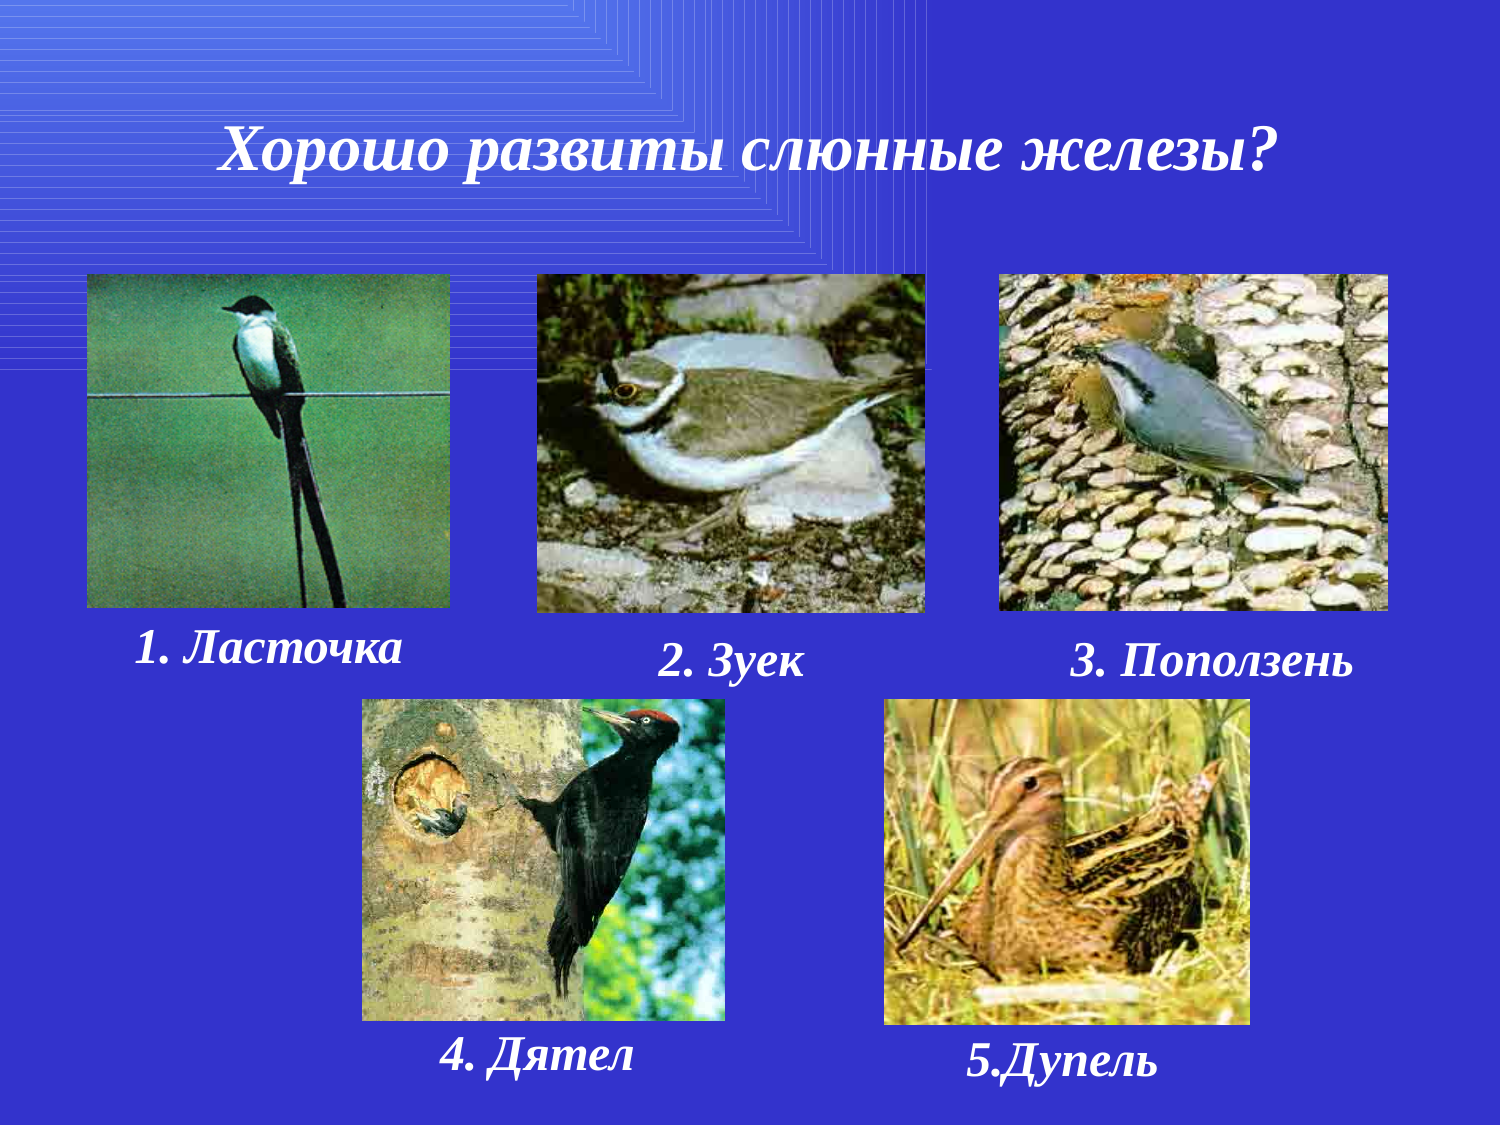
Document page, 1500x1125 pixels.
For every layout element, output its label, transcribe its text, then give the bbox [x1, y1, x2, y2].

picture [999, 274, 1388, 612]
picture [362, 699, 726, 1021]
text_box 1. Ласточка [87, 617, 450, 688]
text_box 4. Дятел [349, 1012, 725, 1088]
text_box 3. Поползень [1024, 612, 1400, 700]
text_box 5.Дупель [874, 1024, 1250, 1088]
text_box Хорошо развиты слюнные железы? [112, 0, 1388, 288]
picture [87, 274, 451, 609]
picture [537, 274, 926, 613]
picture [884, 699, 1251, 1026]
text_box 2. Зуек [549, 622, 913, 700]
